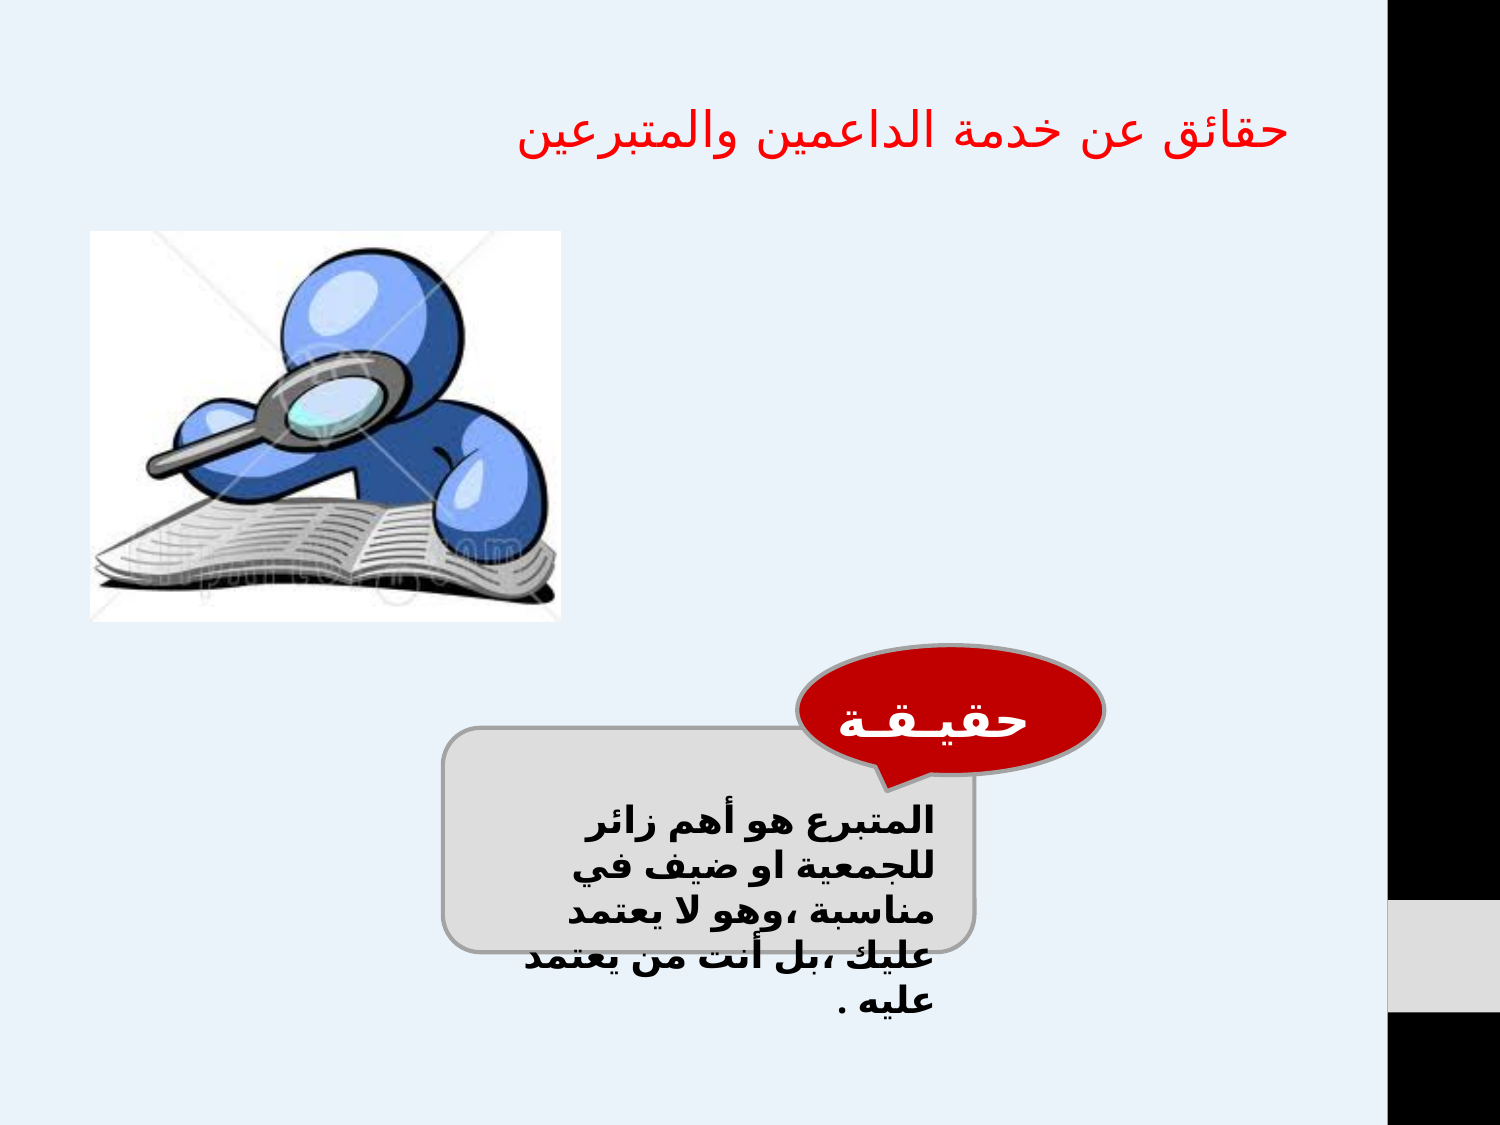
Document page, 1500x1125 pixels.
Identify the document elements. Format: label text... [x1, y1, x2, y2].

text_box حقائق عن خدمة الداعمين والمتبرعين [218, 89, 1306, 165]
picture [90, 231, 562, 623]
text_box المتبرع هو أهم زائر للجمعية او ضيف في مناسبة ،وهو لا يعتمد عليك ،بل أنت من يعتمد عليه . [466, 960, 951, 1029]
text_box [442, 644, 1105, 953]
